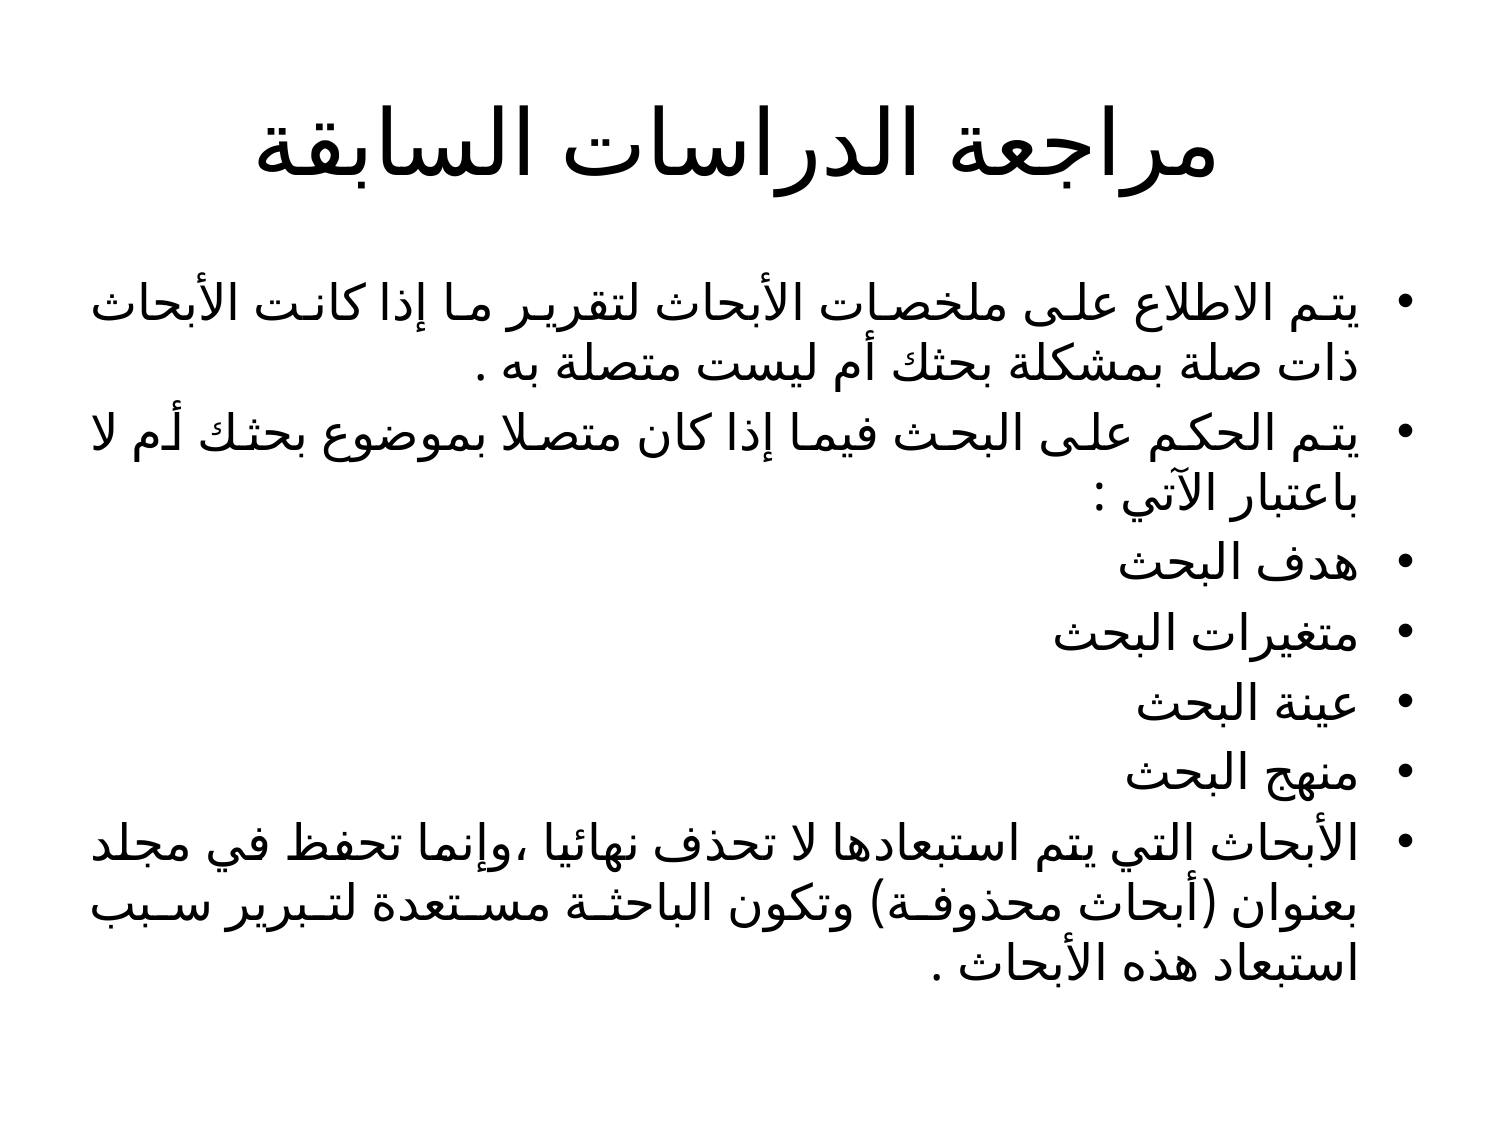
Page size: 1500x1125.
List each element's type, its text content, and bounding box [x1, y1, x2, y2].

list يتم الاطلاع على ملخصات الأبحاث لتقرير ما إذا كانت الأبحاث ذات صلة بمشكلة بحثك أم ليست متصلة به . يتم الحكم على البحث فيما إذا كان متصلا بموضوع بحثك أم لا باعتبار الآتي : هدف البحث متغيرات البحث عينة البحث منهج البحث الأبحاث التي يتم استبعادها لا تحذف نهائيا ،وإنما تحفظ في مجلد بعنوان (أبحاث محذوفة) وتكون الباحثة مستعدة لتبرير سبب استبعاد هذه الأبحاث . [75, 262, 1425, 1005]
title مراجعة الدراسات السابقة [75, 45, 1425, 233]
